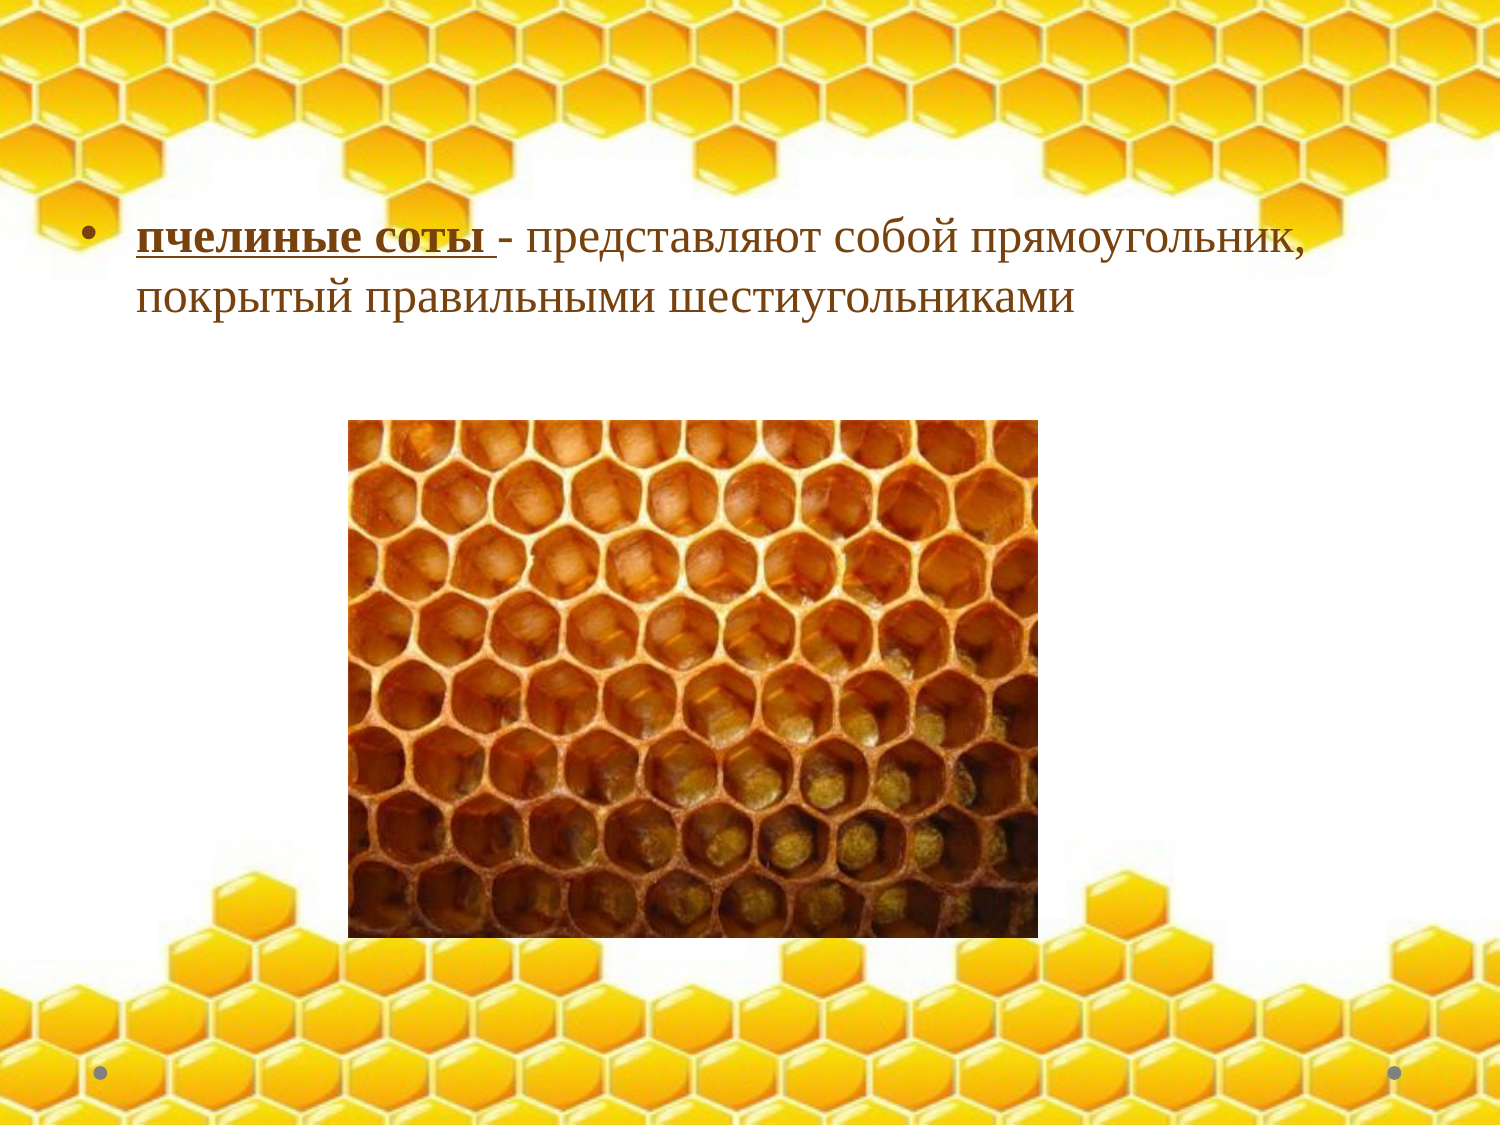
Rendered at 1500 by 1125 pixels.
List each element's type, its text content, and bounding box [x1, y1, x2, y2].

picture [0, 0, 1500, 1125]
list пчелиные соты - представляют собой прямоугольник, покрытый правильными шестиугольниками [64, 195, 1415, 938]
